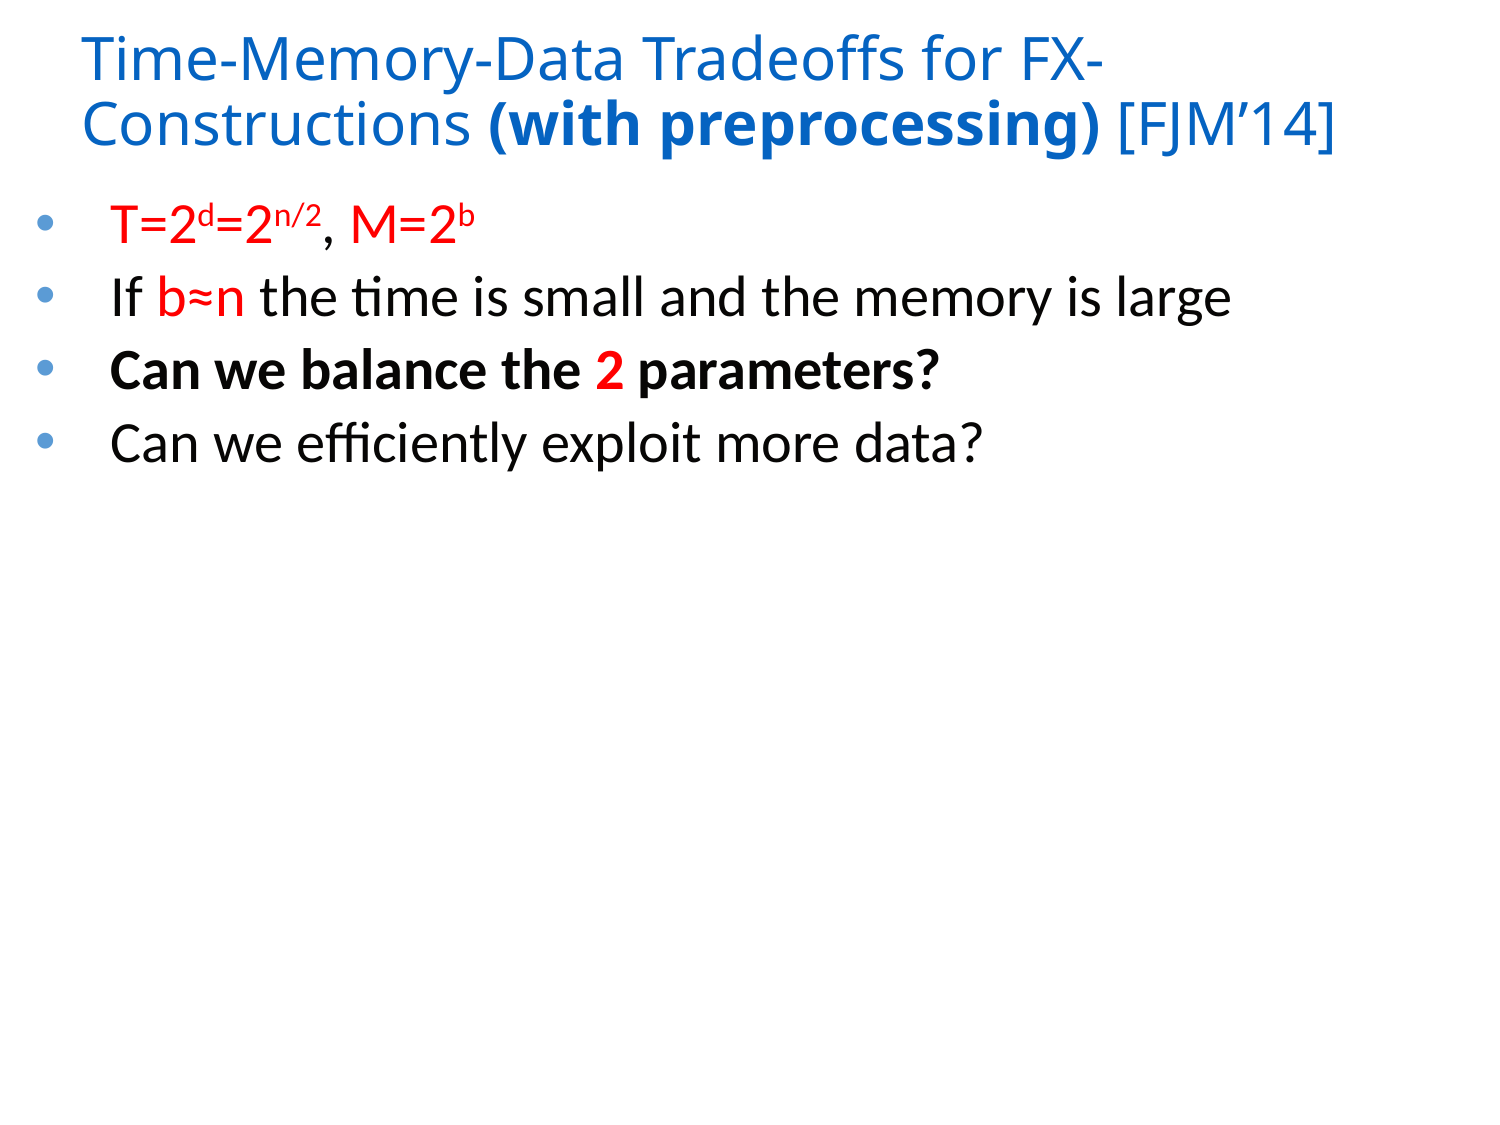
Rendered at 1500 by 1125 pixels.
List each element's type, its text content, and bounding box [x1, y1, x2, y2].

title Time-Memory-Data Tradeoffs for FX-Constructions (with preprocessing) [FJM’14] [66, 0, 1438, 188]
list T=2d=2n/2, M=2b If b≈n the time is small and the memory is large Can we balance the 2 parameters? Can we efficiently exploit more data? [1, 184, 1423, 494]
